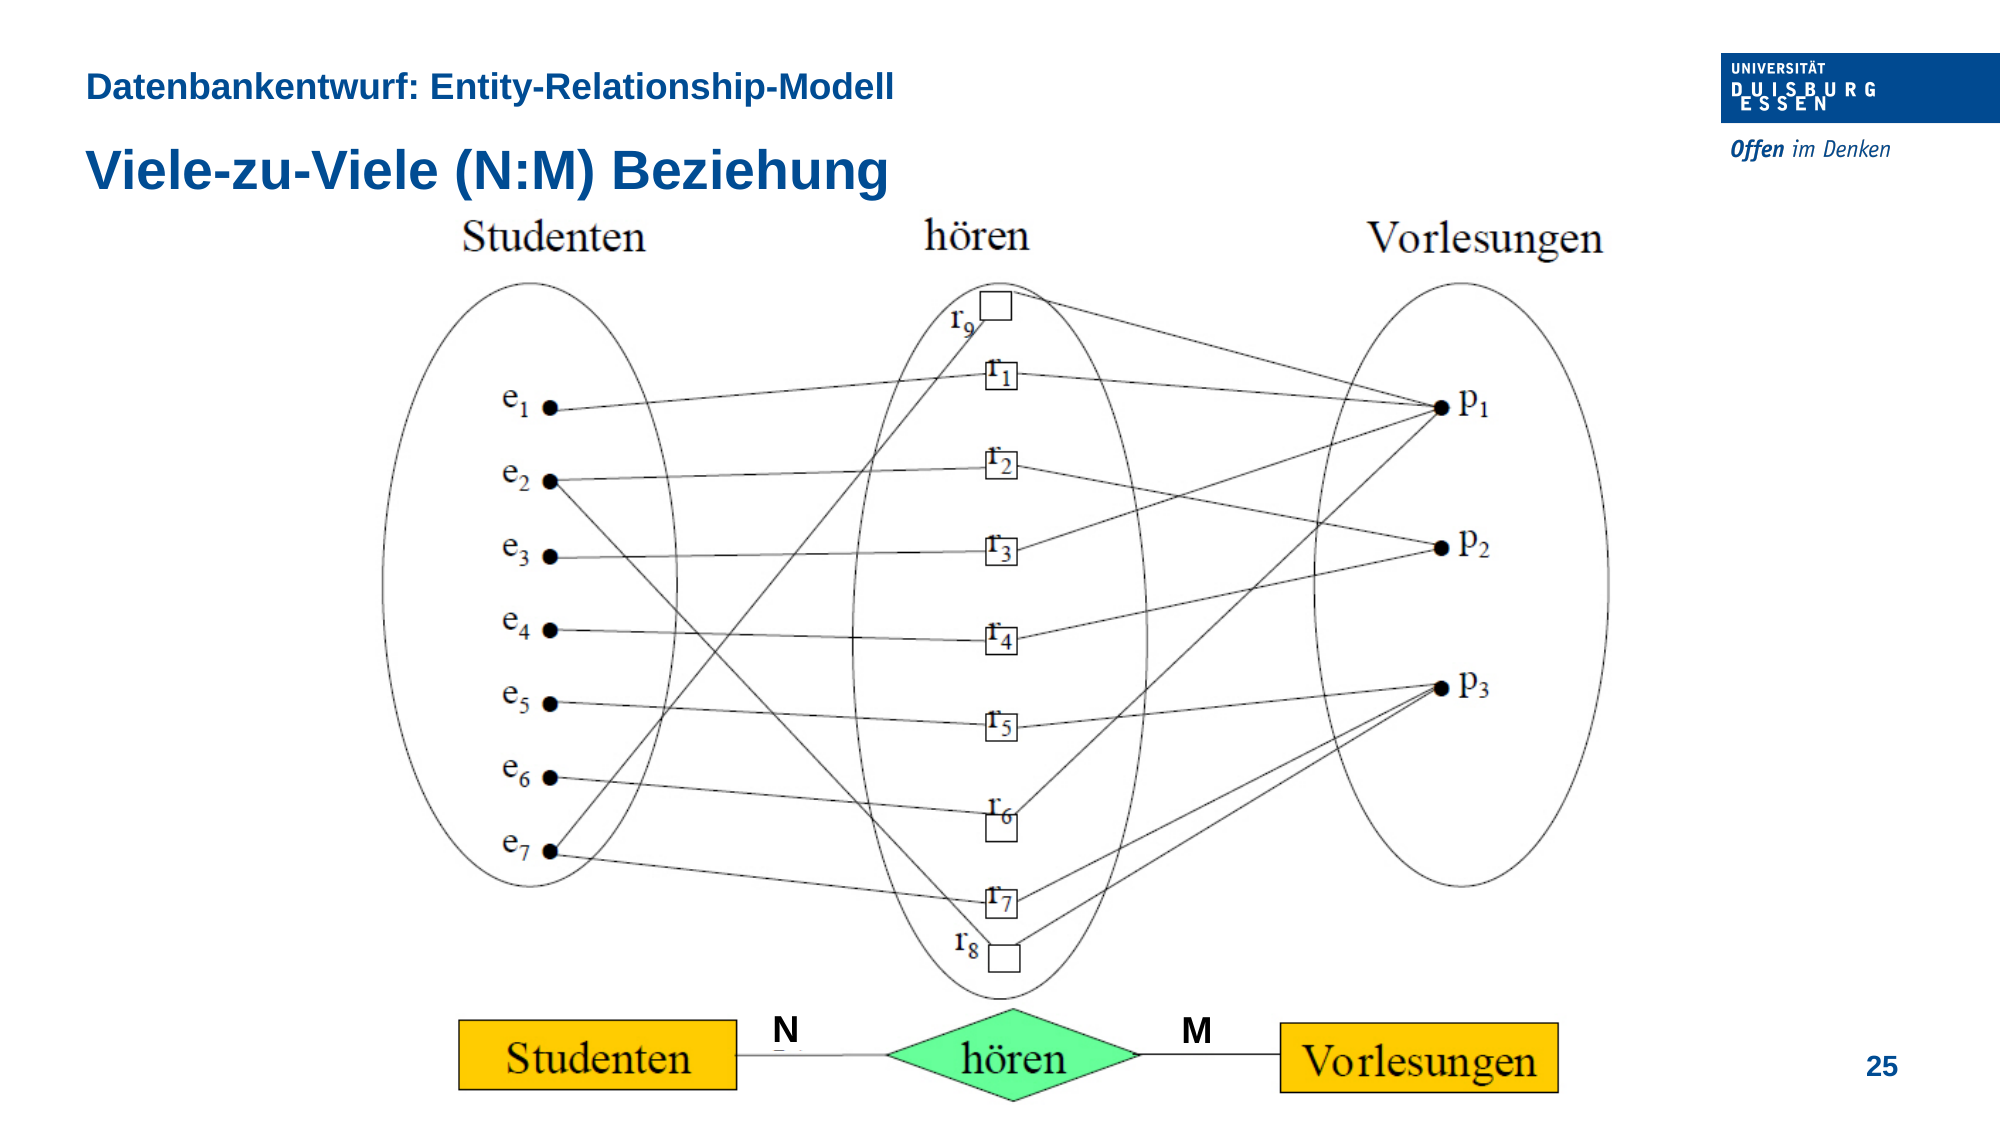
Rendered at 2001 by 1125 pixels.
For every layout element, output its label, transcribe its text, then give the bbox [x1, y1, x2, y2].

picture [1721, 53, 2000, 162]
list Datenbankentwurf: Entity-Relationship-Modell [85, 67, 1694, 109]
list Viele-zu-Viele (N:M) Beziehung [85, 134, 1694, 210]
picture [365, 209, 1620, 1109]
slide_number 25 [1677, 1039, 1914, 1081]
